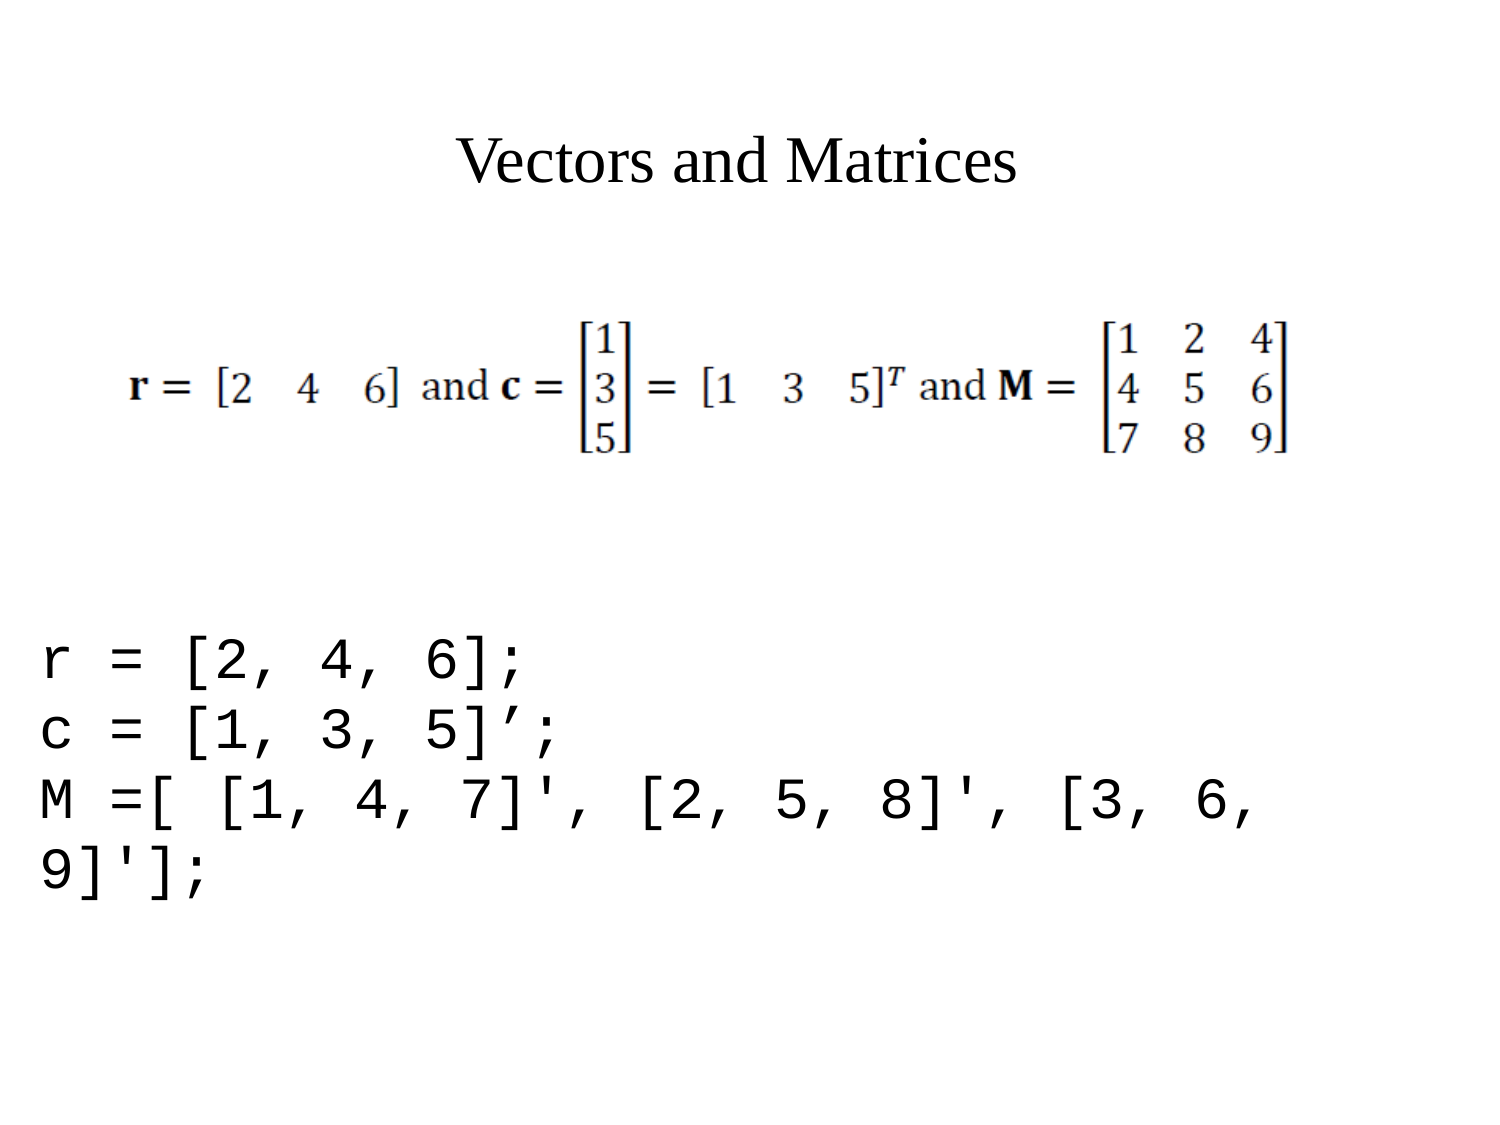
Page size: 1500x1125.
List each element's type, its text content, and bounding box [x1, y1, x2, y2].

title Vectors and Matrices [62, 87, 1413, 225]
text_box r = [2, 4, 6]; c = [1, 3, 5]’; M =[ [1, 4, 7]', [2, 5, 8]', [3, 6, 9]']; [24, 612, 1488, 908]
picture [62, 287, 1313, 476]
